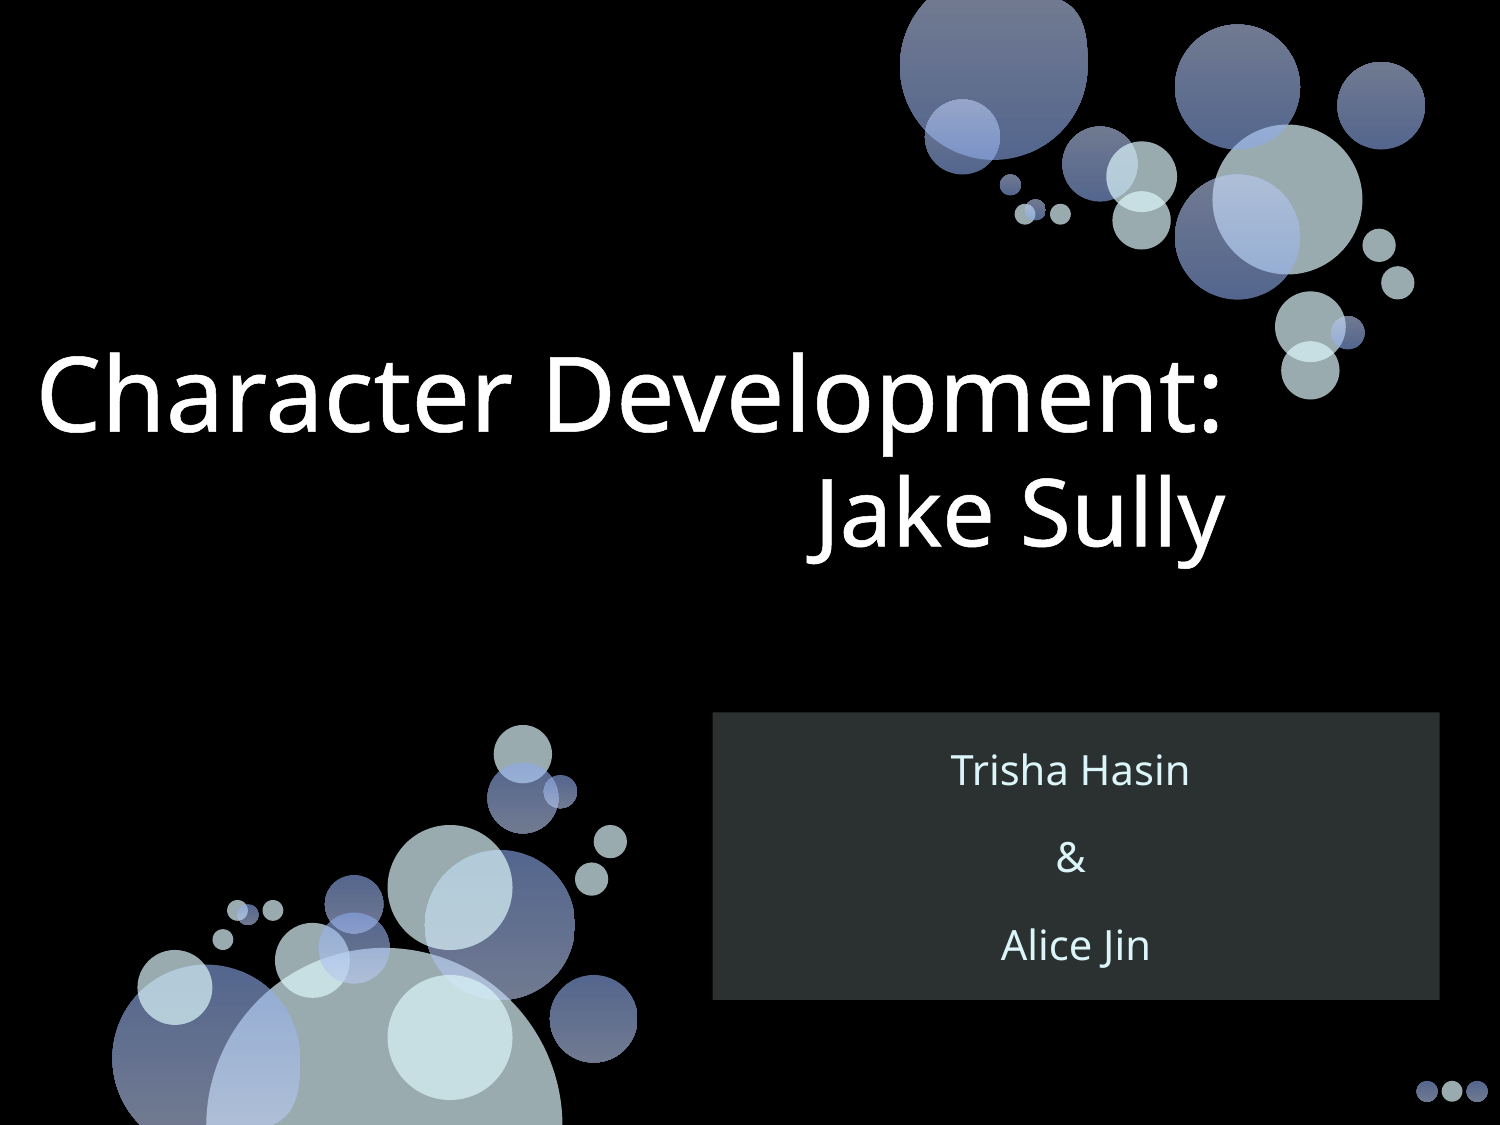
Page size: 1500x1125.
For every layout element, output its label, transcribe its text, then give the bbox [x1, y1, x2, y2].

subtitle Trisha Hasin & Alice Jin [712, 712, 1440, 1000]
text_box Character Development: Jake Sully [20, 320, 1241, 573]
